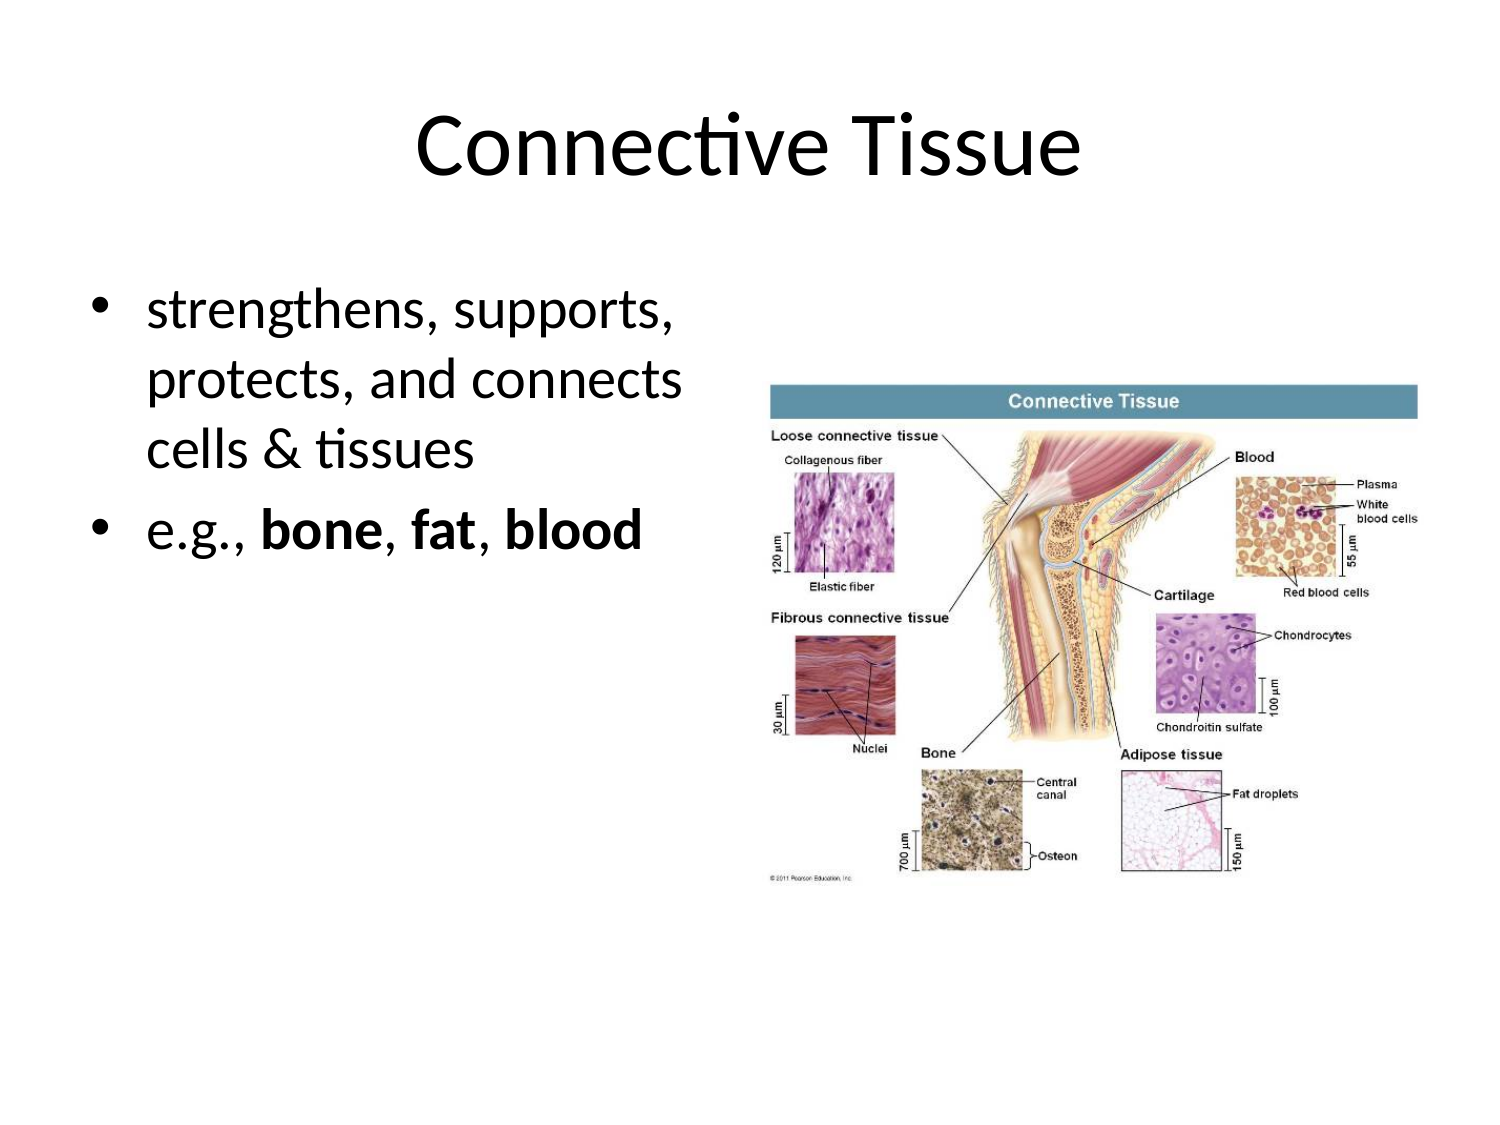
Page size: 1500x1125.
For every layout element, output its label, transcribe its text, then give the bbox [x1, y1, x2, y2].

list strengthens, supports, protects, and connects cells & tissues e.g., bone, fat, blood [75, 262, 738, 1005]
title Connective Tissue [75, 45, 1425, 233]
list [762, 262, 1426, 1006]
